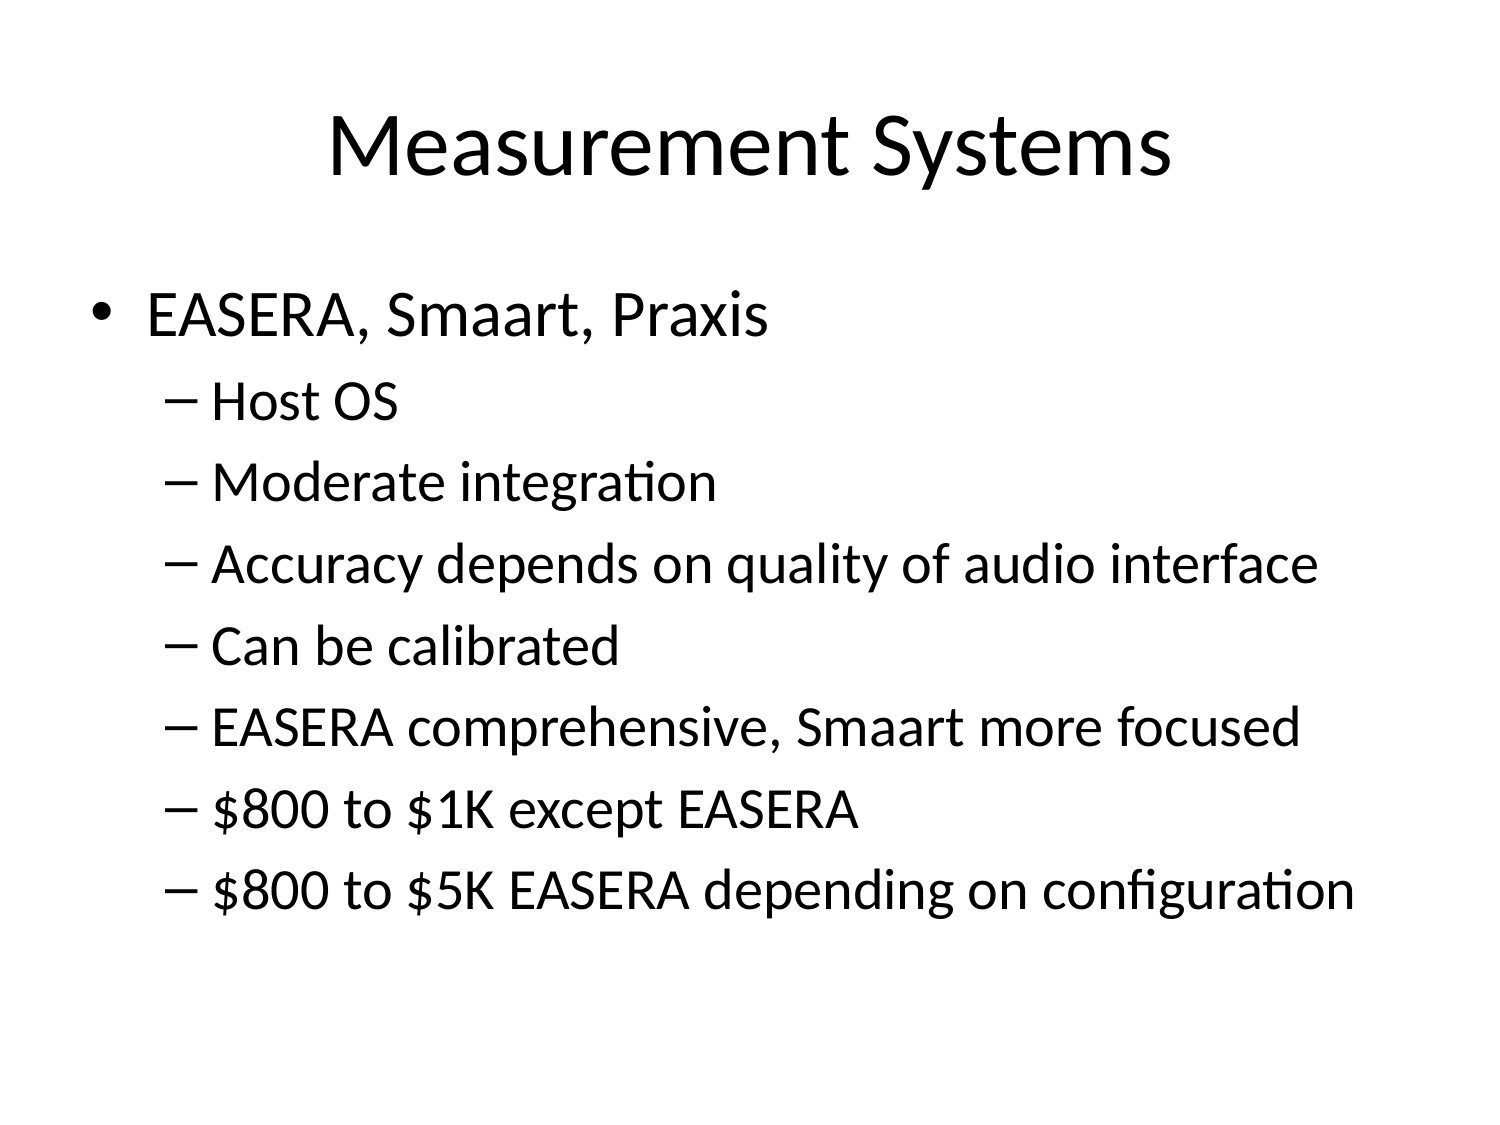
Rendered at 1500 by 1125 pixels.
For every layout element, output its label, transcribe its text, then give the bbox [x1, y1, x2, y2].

title Measurement Systems [75, 45, 1425, 233]
list EASERA, Smaart, Praxis Host OS Moderate integration Accuracy depends on quality of audio interface Can be calibrated EASERA comprehensive, Smaart more focused $800 to $1K except EASERA $800 to $5K EASERA depending on configuration [75, 262, 1425, 1005]
